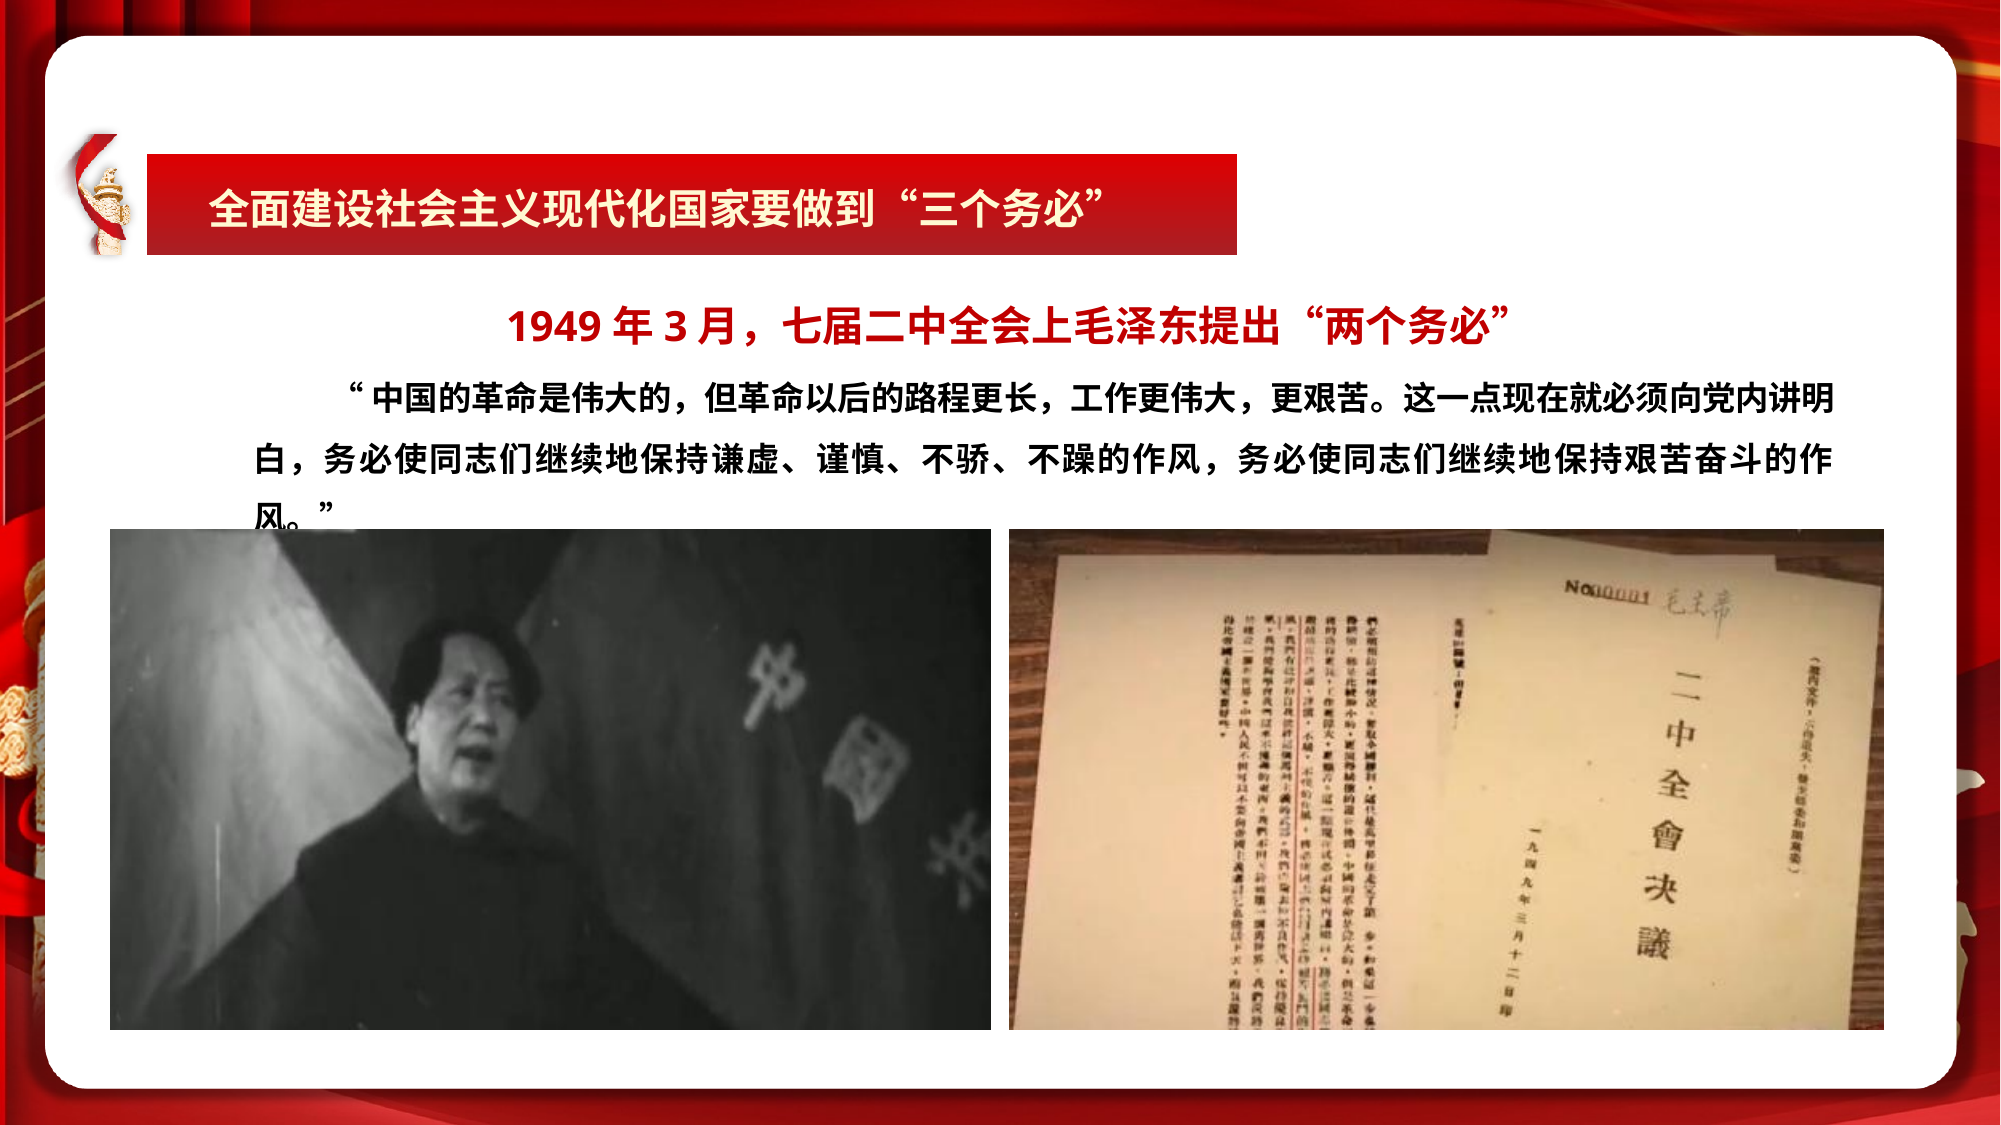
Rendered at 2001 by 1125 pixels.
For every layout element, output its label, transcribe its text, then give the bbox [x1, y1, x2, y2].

picture [0, 0, 2001, 1125]
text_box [53, 135, 1238, 293]
text_box 1949年3月，七届二中全会上毛泽东提出“两个务必” “中国的革命是伟大的，但革命以后的路程更长，工作更伟大，更艰苦。这一点现在就必须向党内讲明白，务必使同志们继续地保持谦虚、谨慎、不骄、不躁的作风，务必使同志们继续地保持艰苦奋斗的作风。” [238, 267, 1852, 545]
